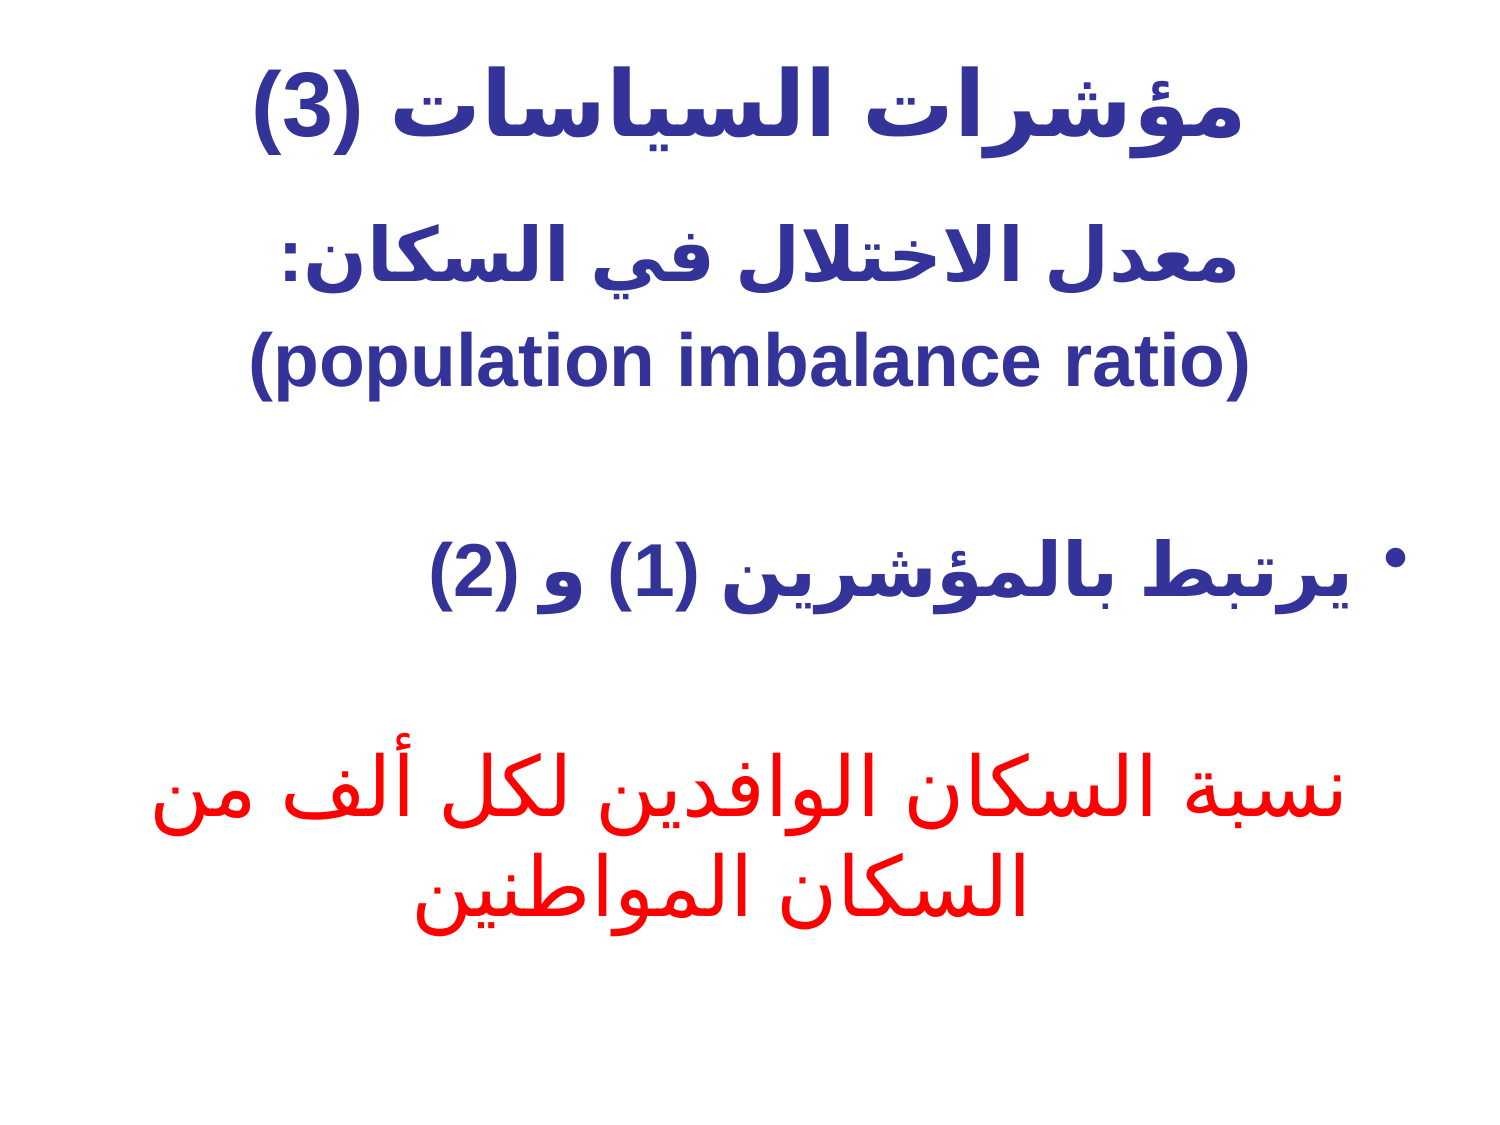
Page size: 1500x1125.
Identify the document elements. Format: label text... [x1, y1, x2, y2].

title مؤشرات السياسات (3) [74, 23, 1426, 177]
list معدل الاختلال في السكان: (population imbalance ratio) يرتبط بالمؤشرين (1) و (2) نسبة السكان الوافدين لكل ألف من السكان المواطنين [74, 198, 1426, 1044]
